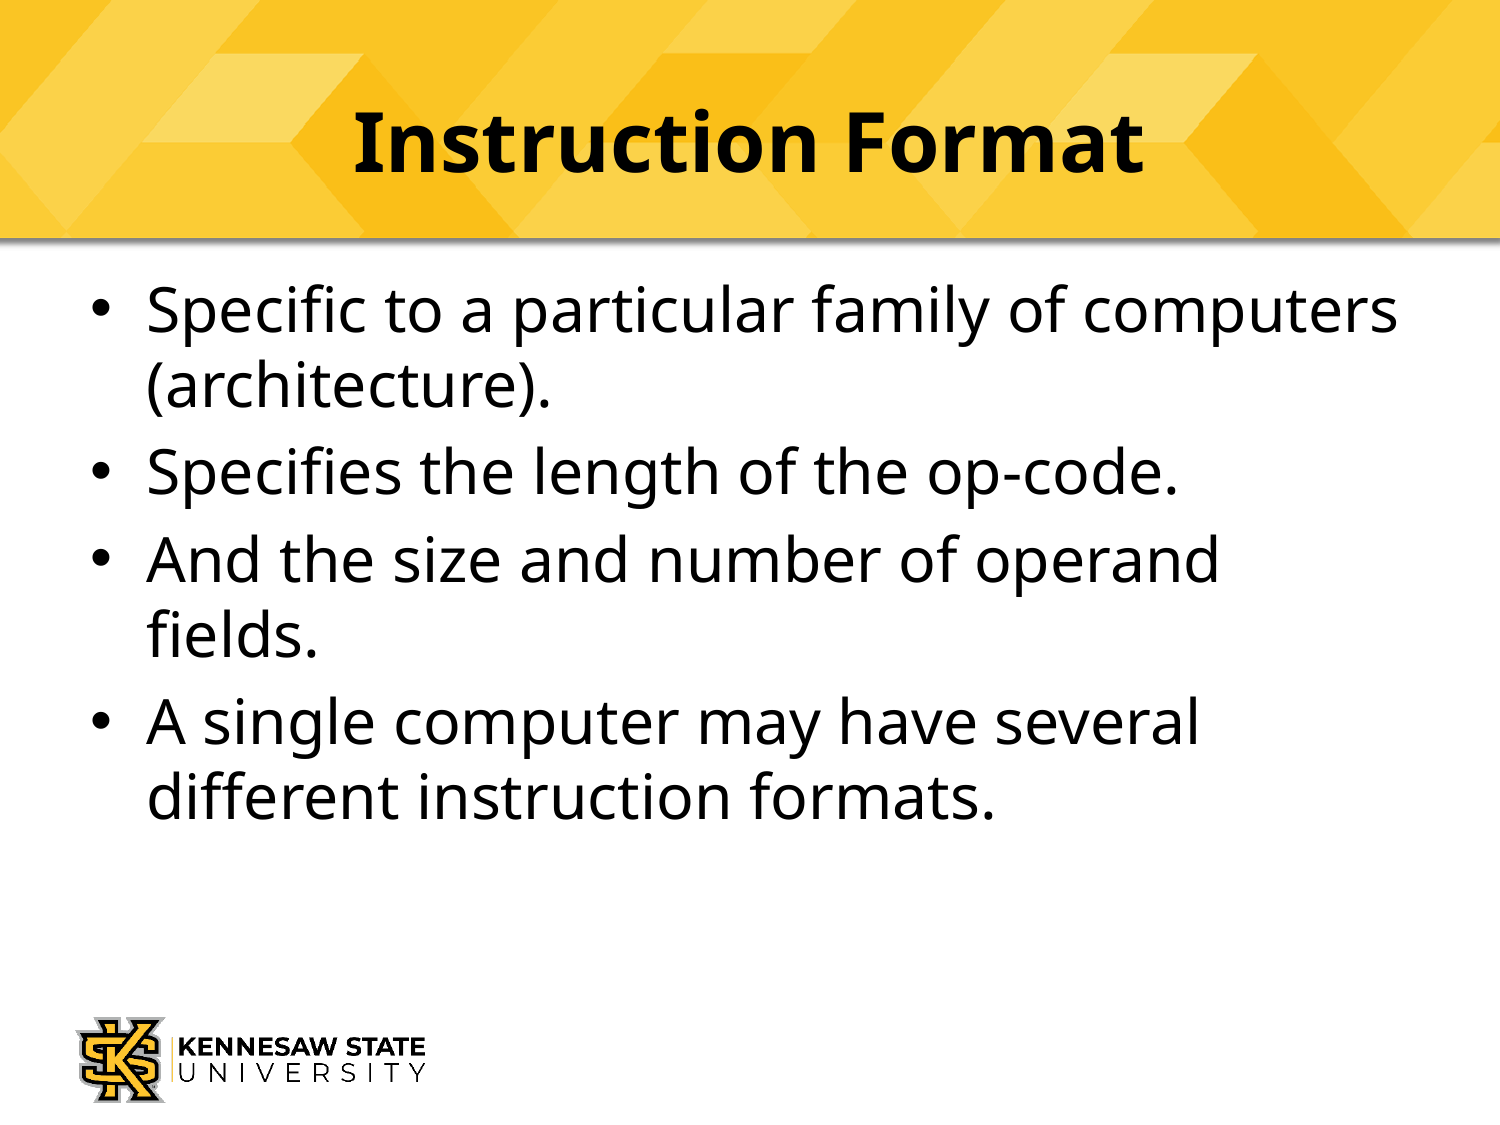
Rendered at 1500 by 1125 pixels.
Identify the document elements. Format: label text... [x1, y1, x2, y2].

picture [0, 0, 1500, 251]
title Instruction Format [75, 45, 1425, 233]
list Specific to a particular family of computers (architecture). Specifies the length of the op-code. And the size and number of operand fields. A single computer may have several different instruction formats. [75, 262, 1425, 1005]
picture [75, 1017, 425, 1103]
